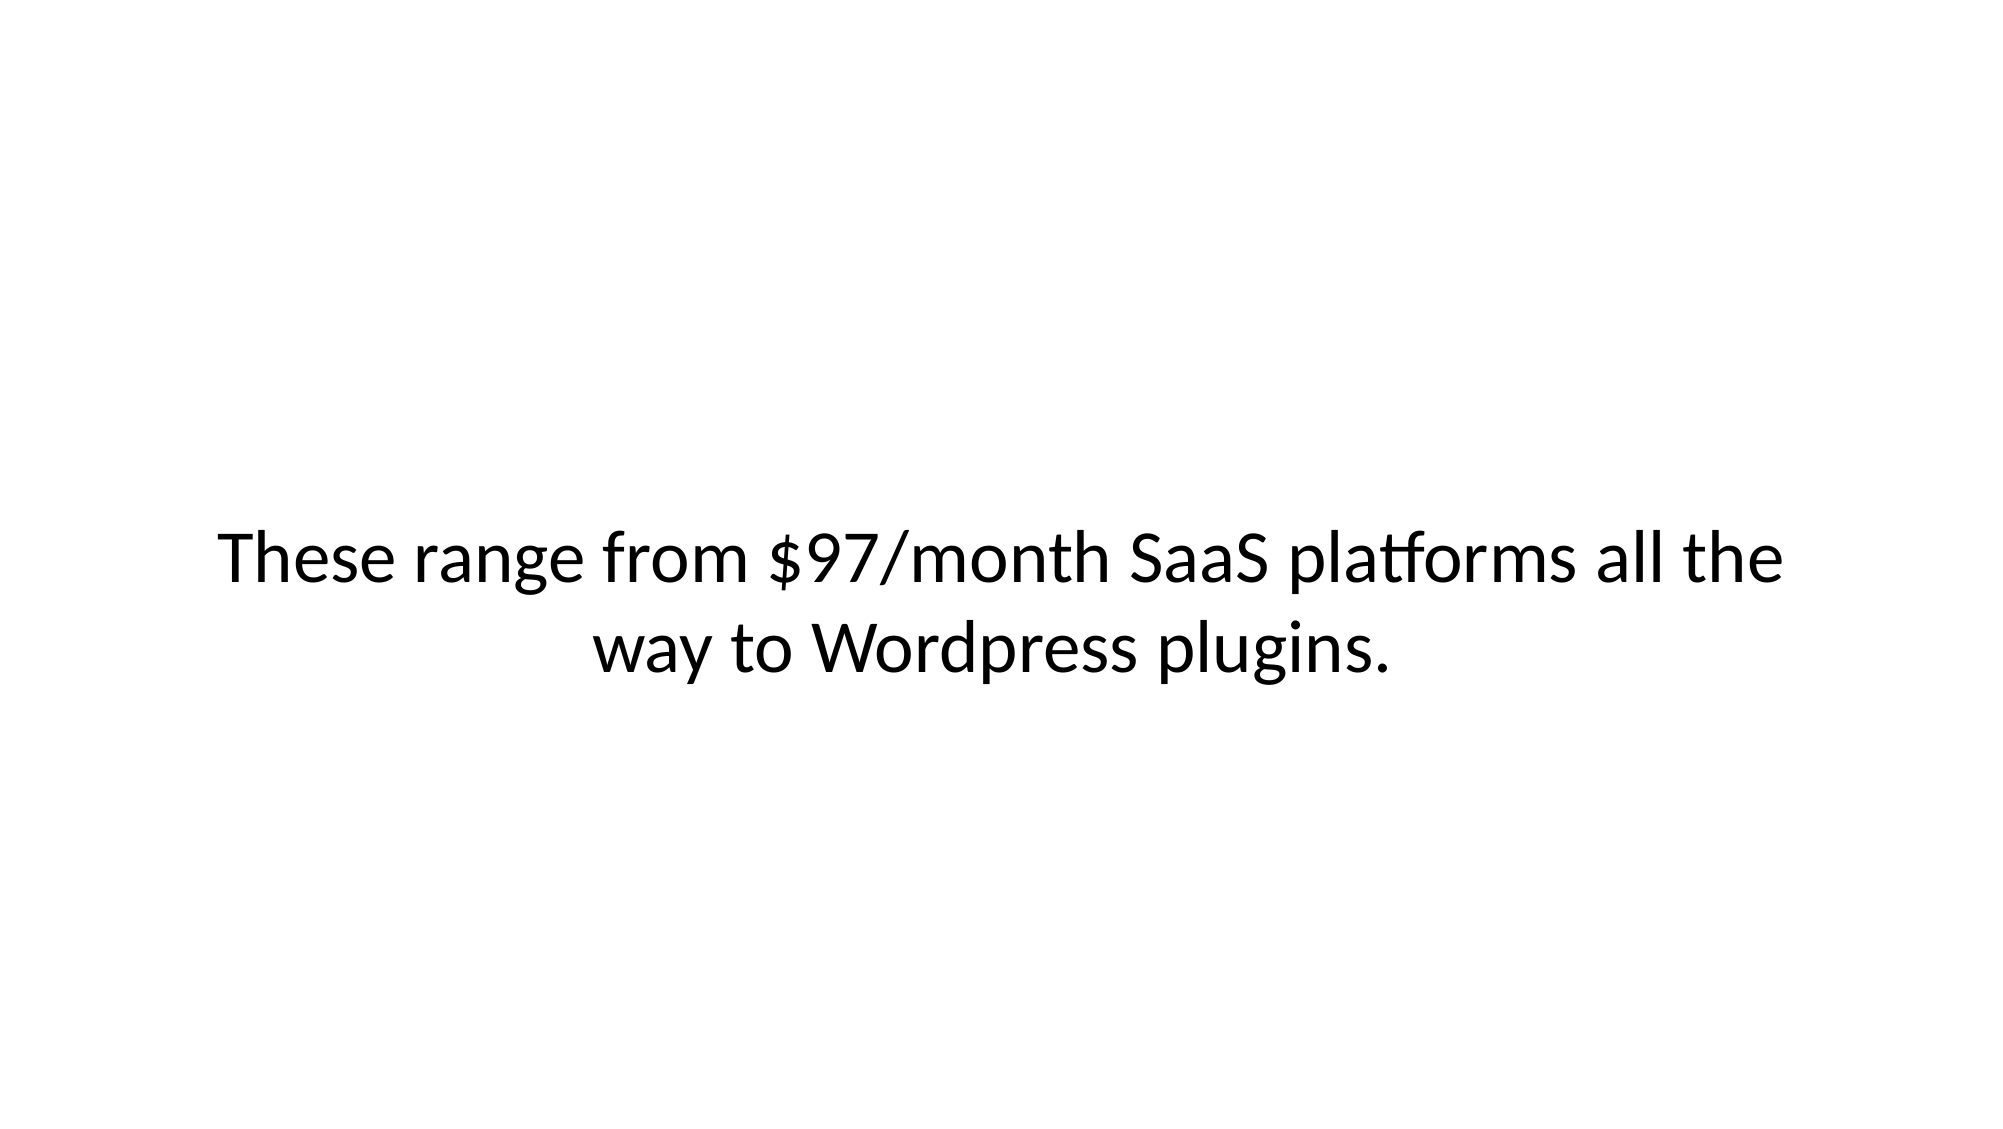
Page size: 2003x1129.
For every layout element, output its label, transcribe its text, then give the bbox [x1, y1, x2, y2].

title These range from $97/month SaaS platforms all the way to Wordpress plugins. [150, 350, 1853, 844]
